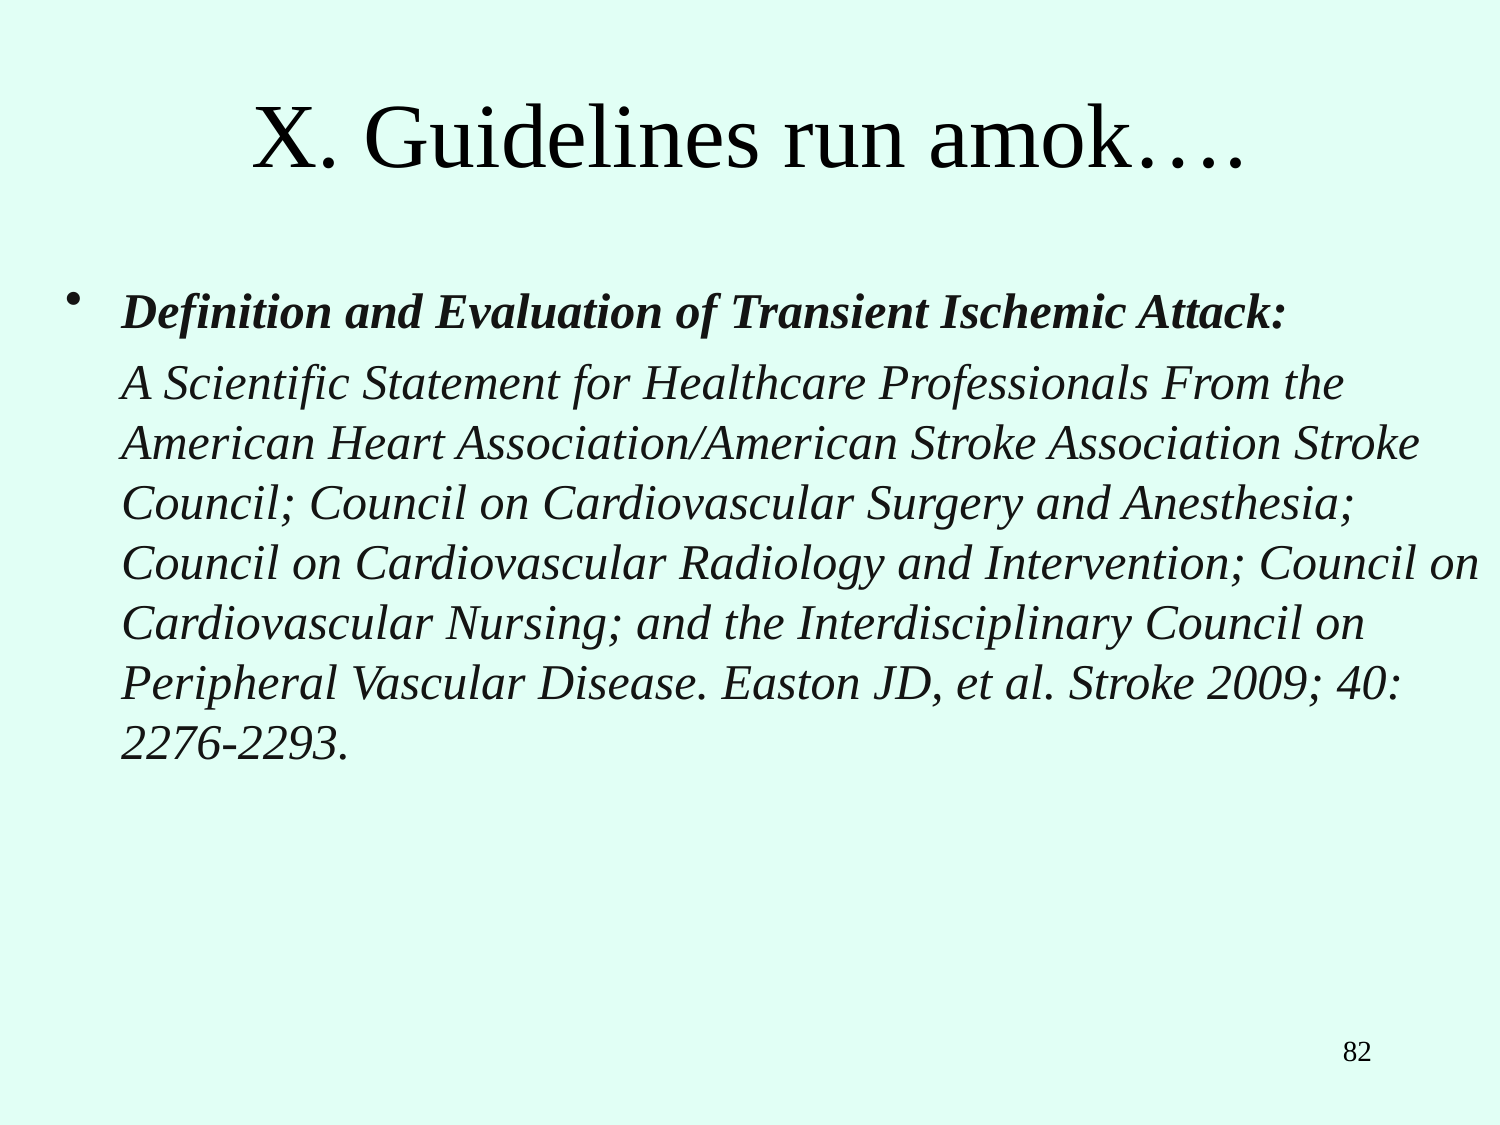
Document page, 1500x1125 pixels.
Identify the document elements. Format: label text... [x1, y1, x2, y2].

slide_number 82 [1074, 1025, 1388, 1100]
list Definition and Evaluation of Transient Ischemic Attack: A Scientific Statement for Healthcare Professionals From the American Heart Association/American Stroke Association Stroke Council; Council on Cardiovascular Surgery and Anesthesia; Council on Cardiovascular Radiology and Intervention; Council on Cardiovascular Nursing; and the Interdisciplinary Council on Peripheral Vascular Disease. Easton JD, et al. Stroke 2009; 40: 2276-2293. [50, 262, 1500, 938]
title X. Guidelines run amok…. [112, 37, 1388, 225]
